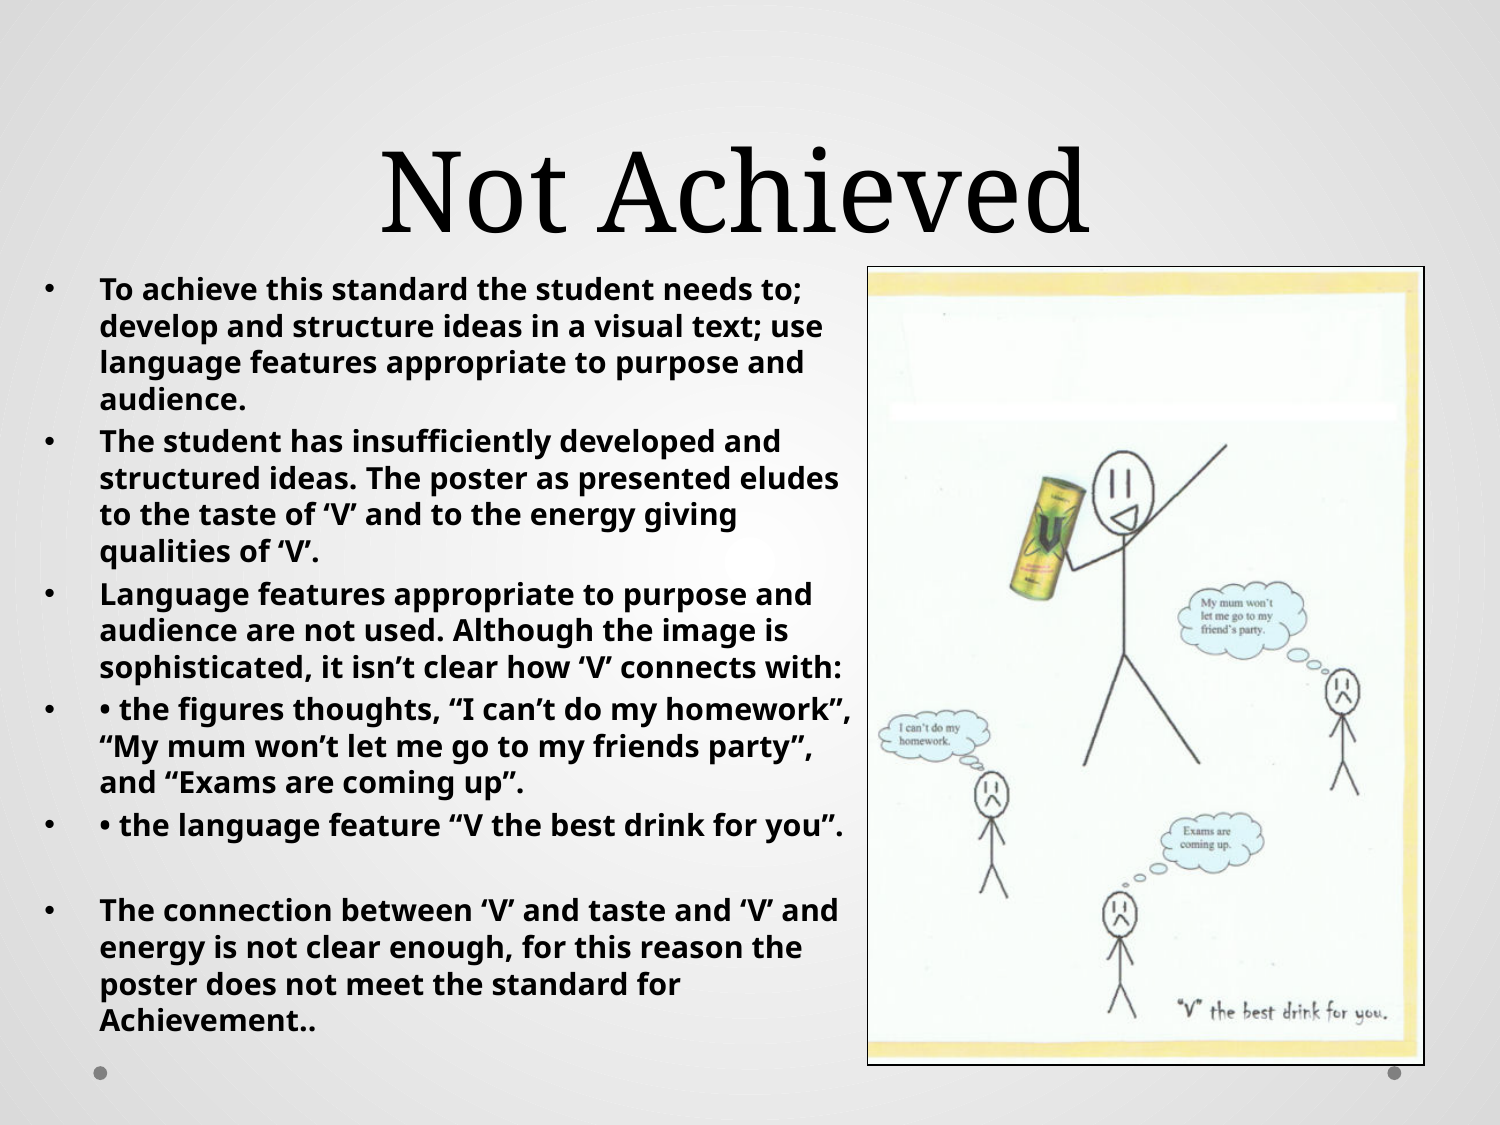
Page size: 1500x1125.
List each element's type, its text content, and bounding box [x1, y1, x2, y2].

title Not Achieved [75, 0, 1425, 263]
picture [867, 267, 1424, 1065]
list To achieve this standard the student needs to; develop and structure ideas in a visual text; use language features appropriate to purpose and audience. The student has insufficiently developed and structured ideas. The poster as presented eludes to the taste of ‘V’ and to the energy giving qualities of ‘V’. Language features appropriate to purpose and audience are not used. Although the image is sophisticated, it isn’t clear how ‘V’ connects with: • the figures thoughts, “I can’t do my homework”, “My mum won’t let me go to my friends party”, and “Exams are coming up”. • the language feature “V the best drink for you”. The connection between ‘V’ and taste and ‘V’ and energy is not clear enough, for this reason the poster does not meet the standard for Achievement.. [29, 262, 869, 1065]
